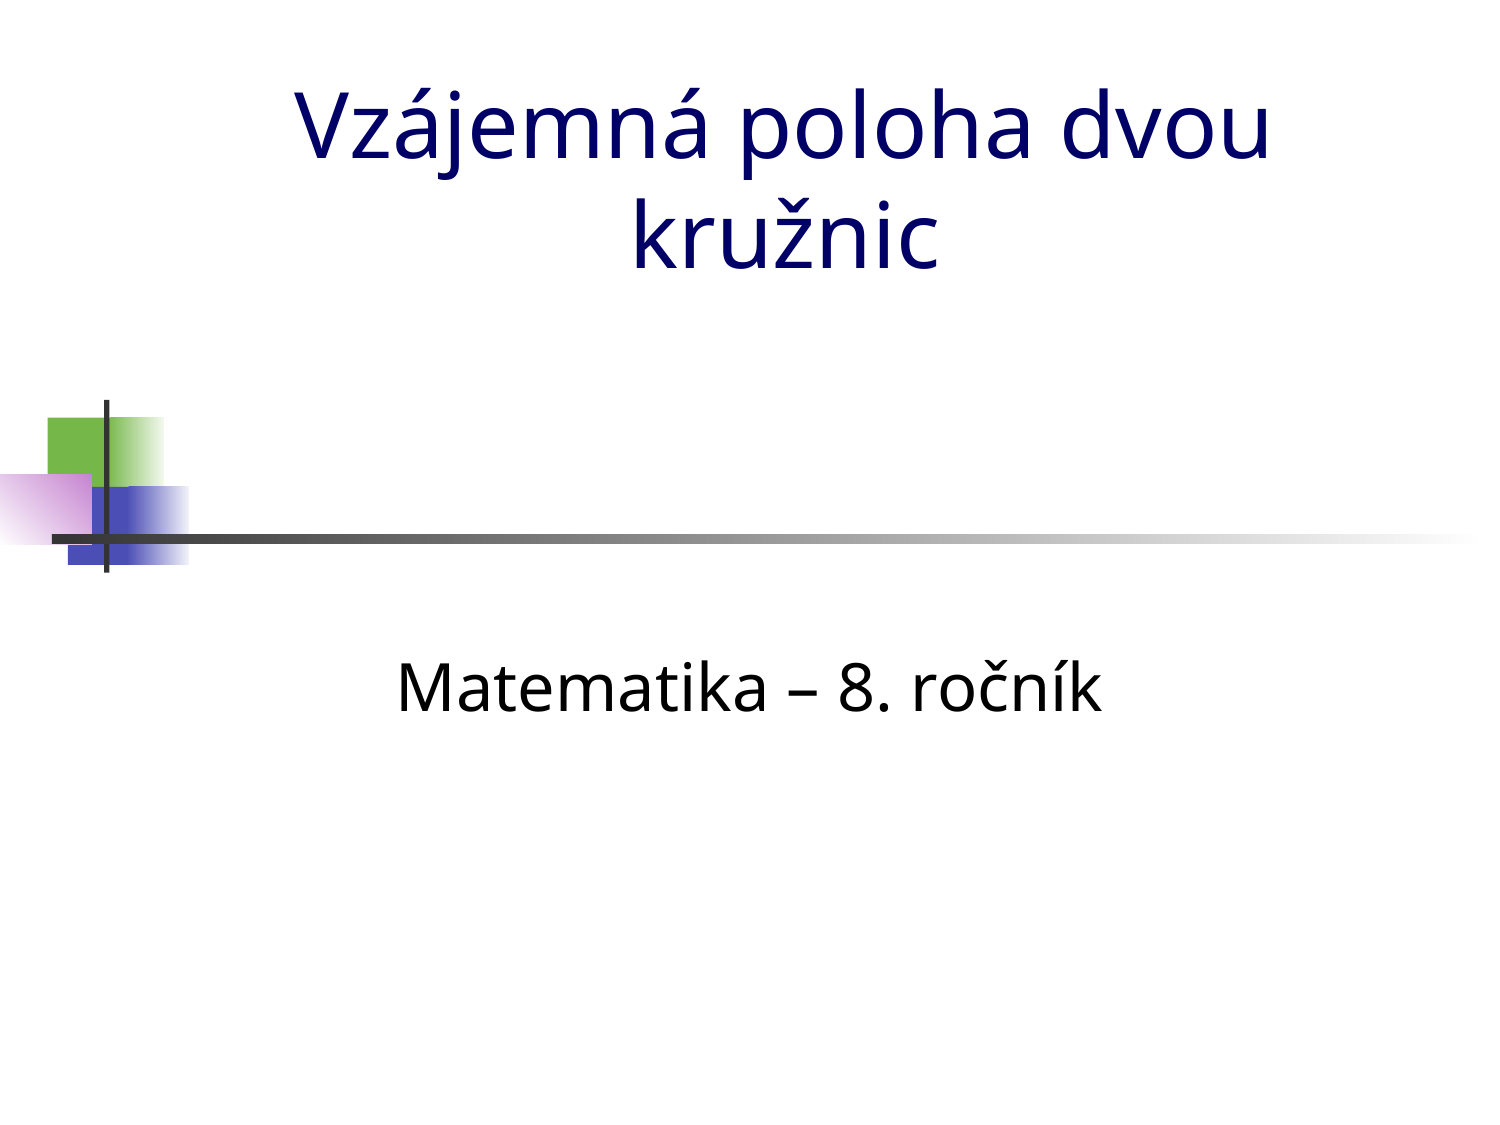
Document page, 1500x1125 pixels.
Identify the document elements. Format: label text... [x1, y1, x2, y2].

subtitle Matematika – 8. ročník [224, 637, 1276, 926]
title Vzájemná poloha dvou kružnic [147, 160, 1423, 295]
